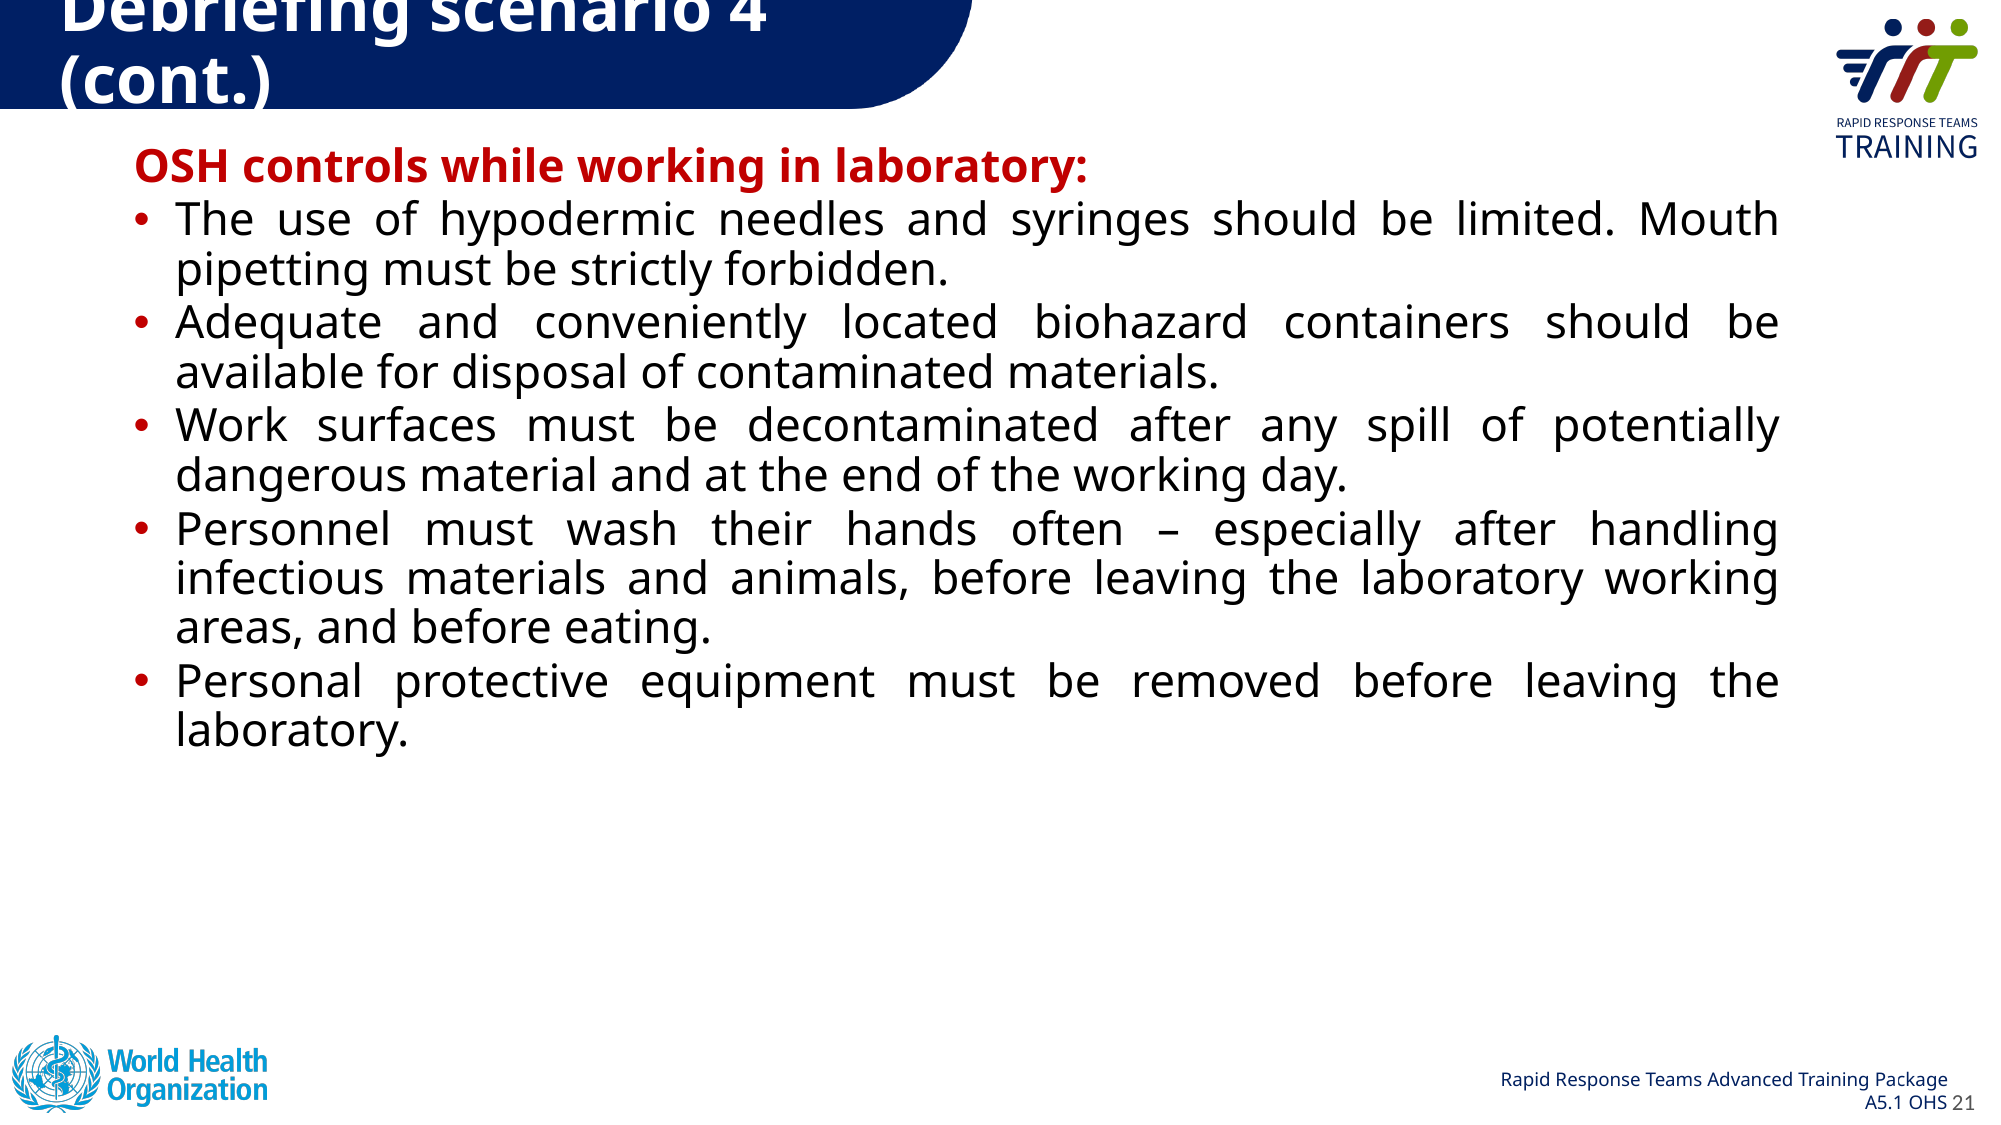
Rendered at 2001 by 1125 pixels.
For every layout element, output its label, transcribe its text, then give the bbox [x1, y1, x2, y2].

picture [1835, 19, 1978, 167]
text_box OSH controls while working in laboratory: The use of hypodermic needles and syringes should be limited. Mouth pipetting must be strictly forbidden. Adequate and conveniently located biohazard containers should be available for disposal of contaminated materials. Work surfaces must be decontaminated after any spill of potentially dangerous material and at the end of the working day. Personnel must wash their hands often – especially after handling infectious materials and animals, before leaving the laboratory working areas, and before eating. Personal protective equipment must be removed before leaving the laboratory. [125, 135, 1789, 990]
picture [58, 1050, 64, 1058]
title Debriefing scenario 4 (cont.) [51, 0, 938, 100]
picture [12, 1035, 267, 1113]
slide_number 21 [1882, 1037, 1922, 1082]
picture [12, 1083, 48, 1113]
picture [0, 0, 973, 109]
